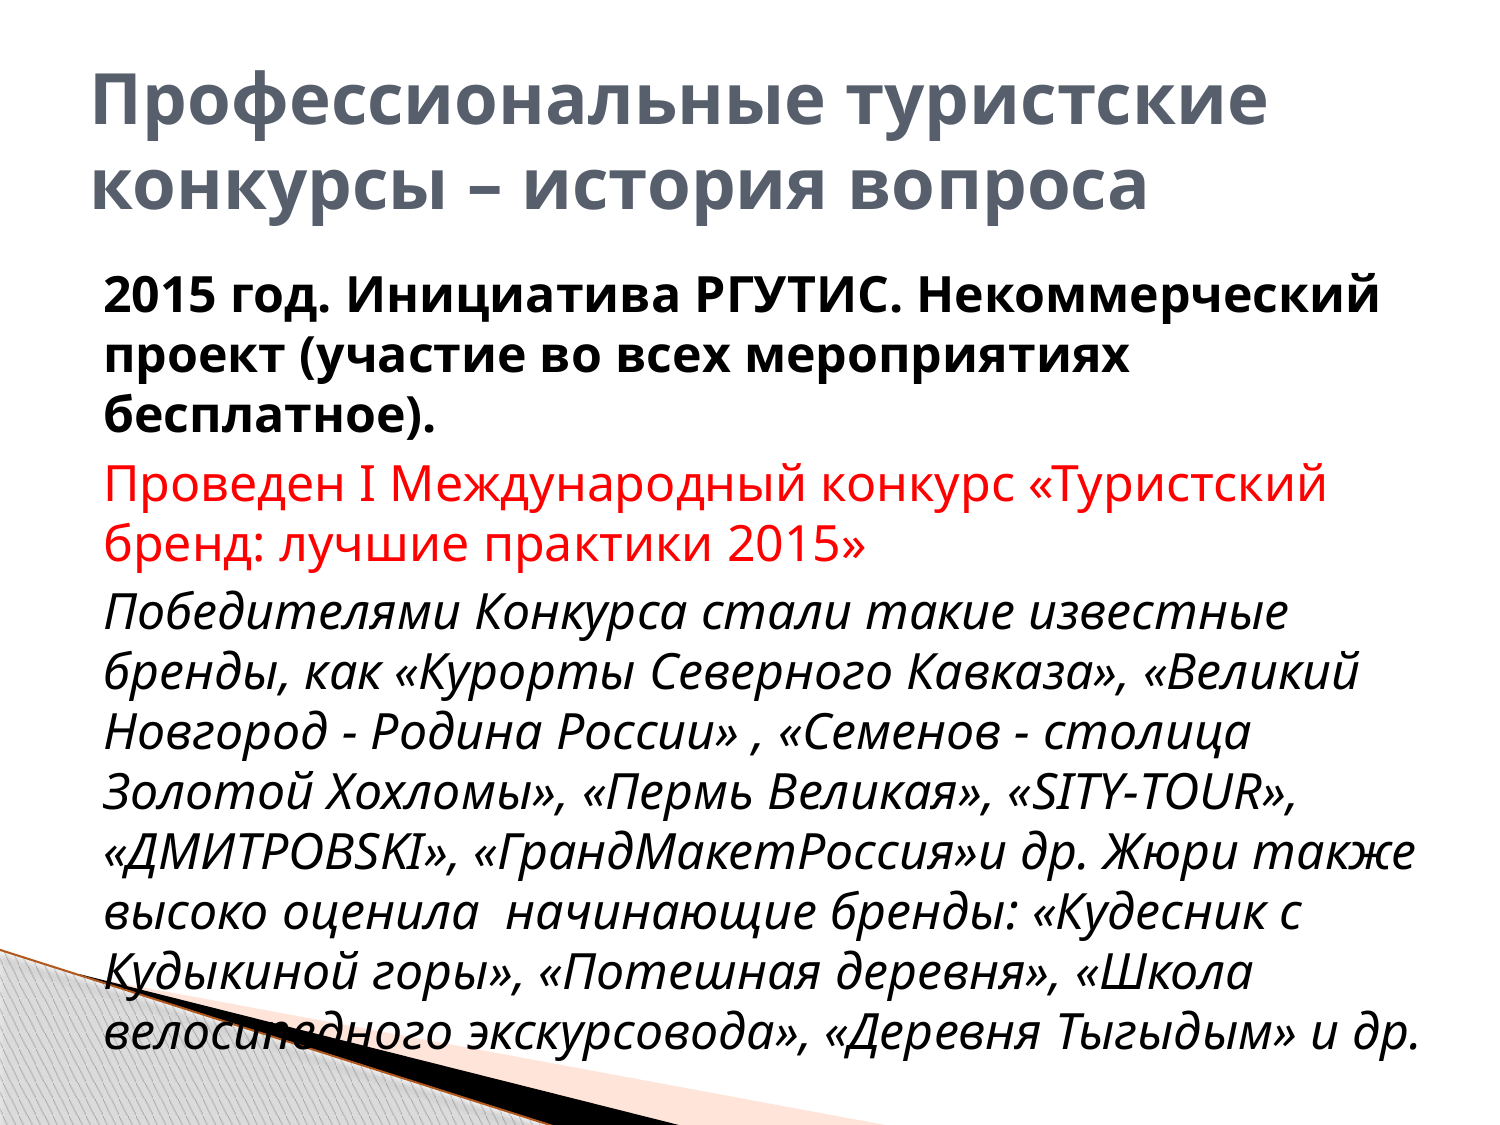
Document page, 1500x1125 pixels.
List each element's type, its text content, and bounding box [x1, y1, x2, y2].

title Профессиональные туристские конкурсы – история вопроса [75, 45, 1425, 233]
list 2015 год. Инициатива РГУТИС. Некоммерческий проект (участие во всех мероприятиях бесплатное). Проведен I Международный конкурс «Туристский бренд: лучшие практики 2015» Победителями Конкурса стали такие известные бренды, как «Курорты Северного Кавказа», «Великий Новгород - Родина России» , «Семенов - столица Золотой Хохломы», «Пермь Великая», «SITY-TOUR», «ДМИТРОВSKI», «ГрандМакетРоссия»и др. Жюри также высоко оценила начинающие бренды: «Кудесник с Кудыкиной горы», «Потешная деревня», «Школа велосипедного экскурсовода», «Деревня Тыгыдым» и др. [88, 255, 1439, 1052]
